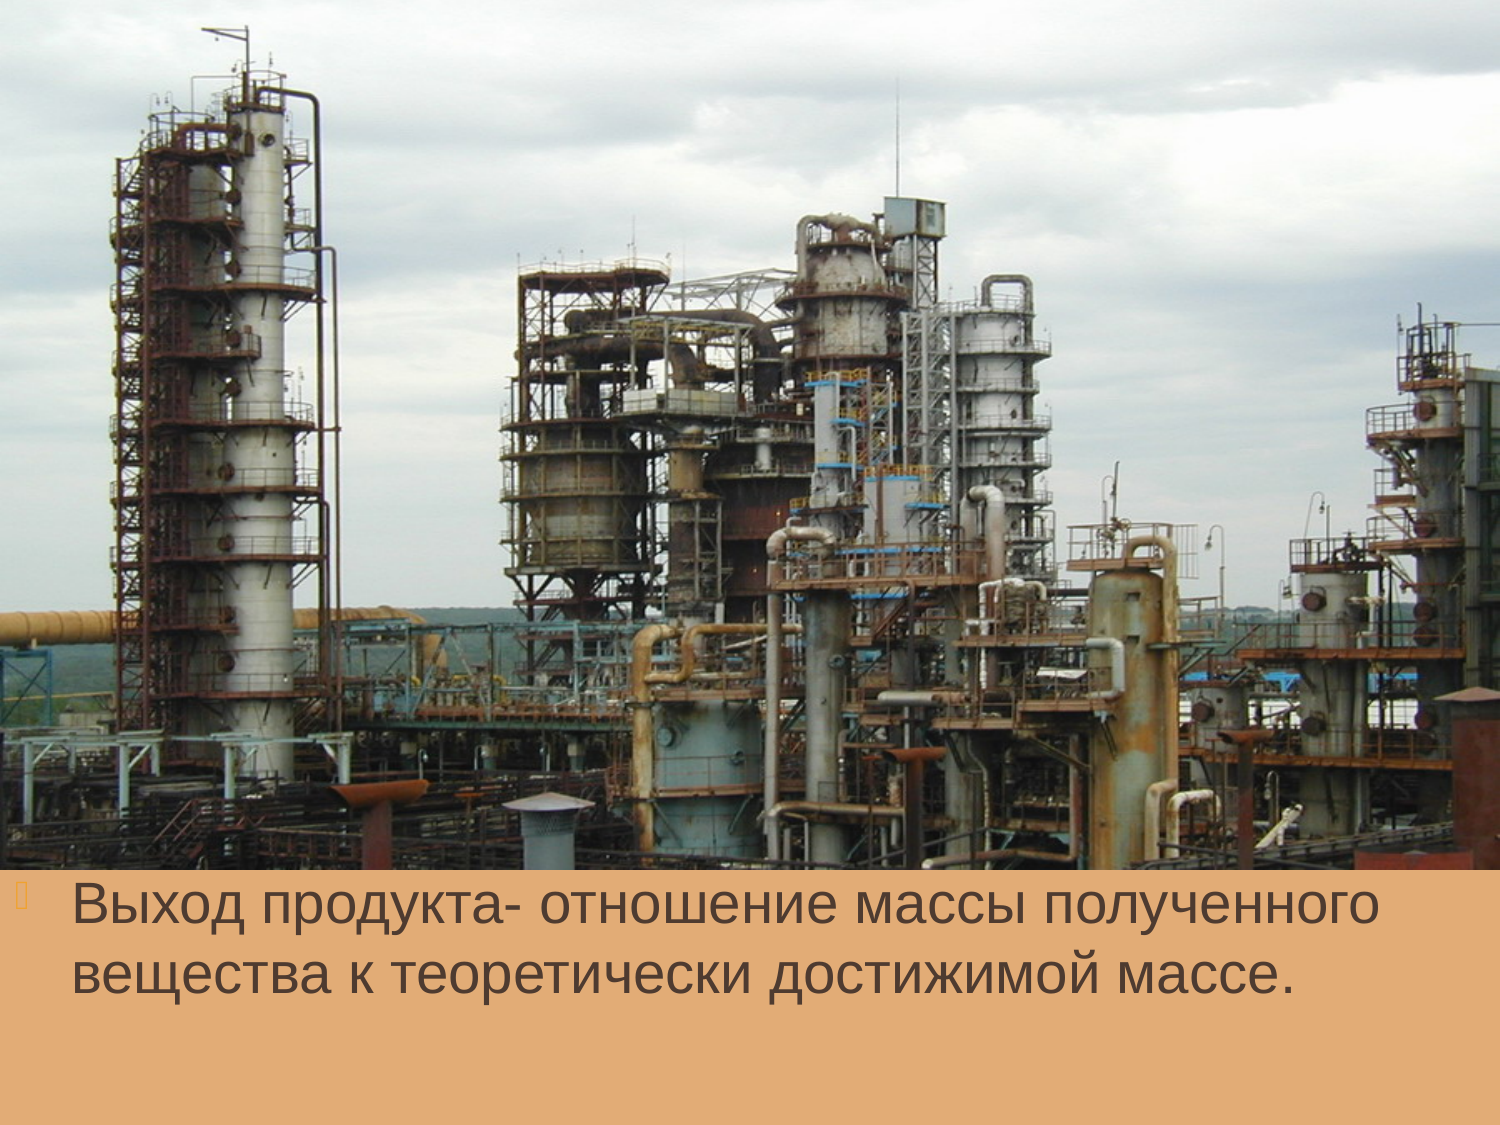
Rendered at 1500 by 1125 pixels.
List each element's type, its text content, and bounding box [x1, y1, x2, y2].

list Выход продукта- отношение массы полученного вещества к теоретически достижимой массе. [0, 886, 1500, 1125]
picture [0, 0, 1500, 870]
